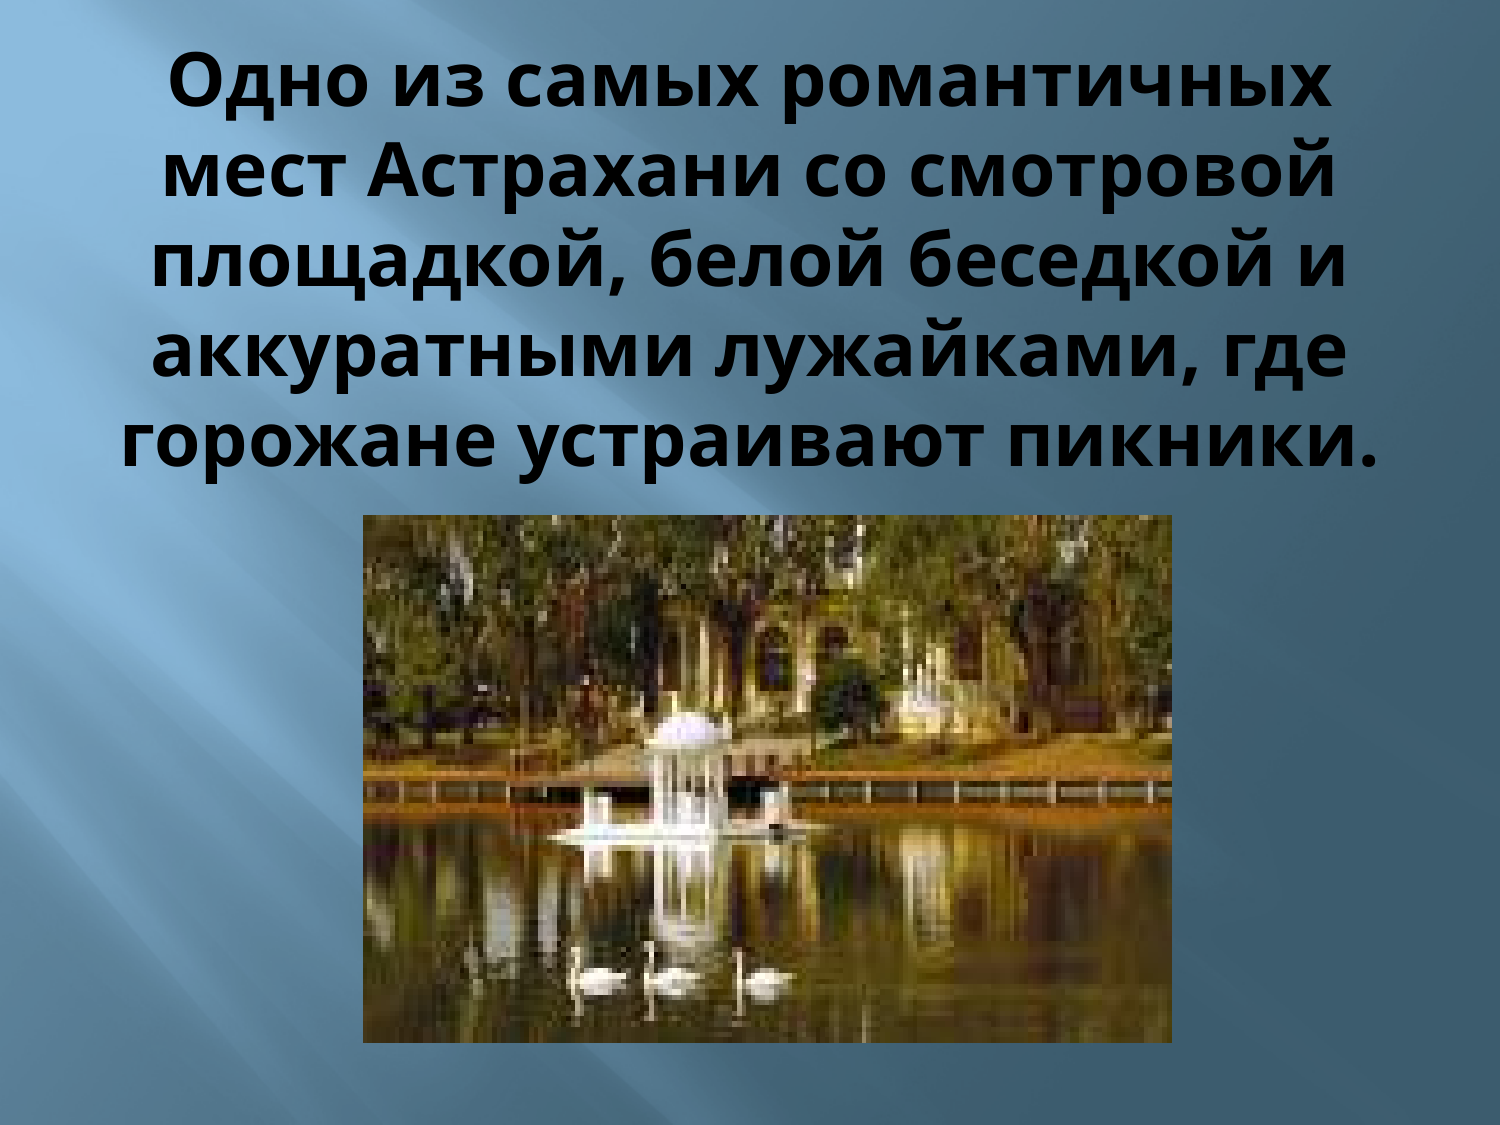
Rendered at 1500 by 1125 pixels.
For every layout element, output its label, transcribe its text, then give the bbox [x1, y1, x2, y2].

title Одно из самых романтичных мест Астрахани со смотровой площадкой, белой беседкой и аккуратными лужайками, где горожане устраивают пикники. [75, 45, 1425, 469]
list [362, 515, 1173, 1044]
